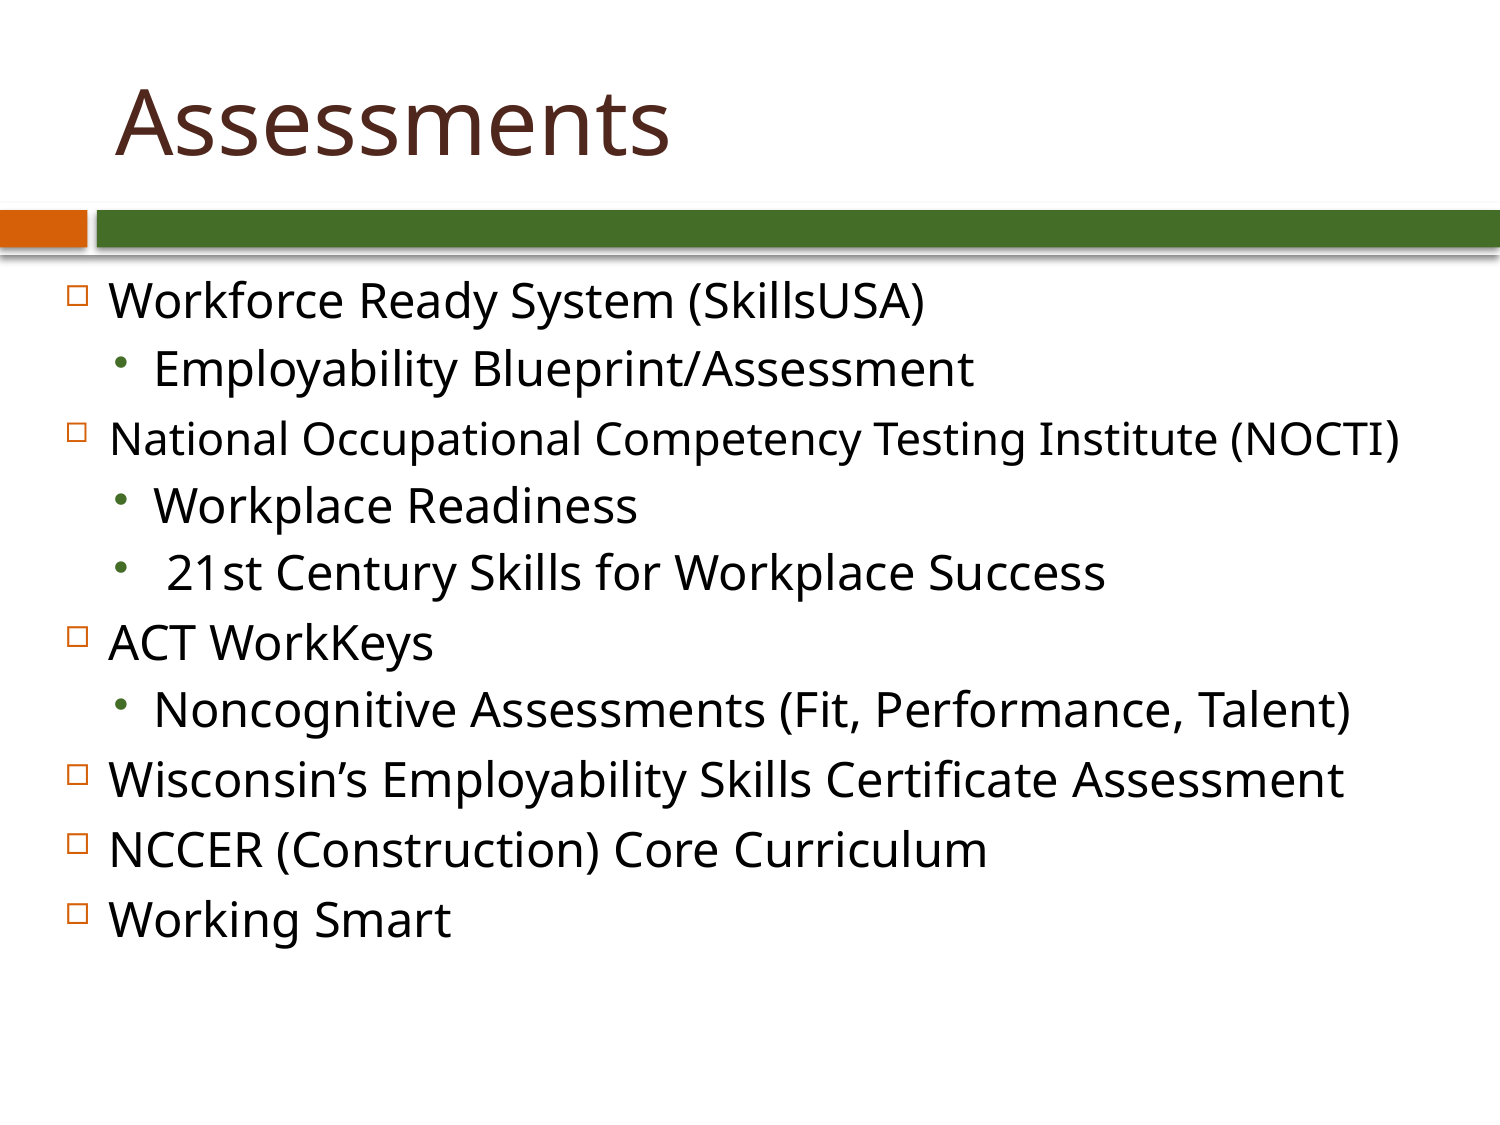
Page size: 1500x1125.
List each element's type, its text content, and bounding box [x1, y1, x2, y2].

title Assessments [100, 37, 1438, 200]
list Workforce Ready System (SkillsUSA) Employability Blueprint/Assessment National Occupational Competency Testing Institute (NOCTI) Workplace Readiness 21st Century Skills for Workplace Success ACT WorkKeys Noncognitive Assessments (Fit, Performance, Talent) Wisconsin’s Employability Skills Certificate Assessment NCCER (Construction) Core Curriculum Working Smart [50, 262, 1438, 1075]
